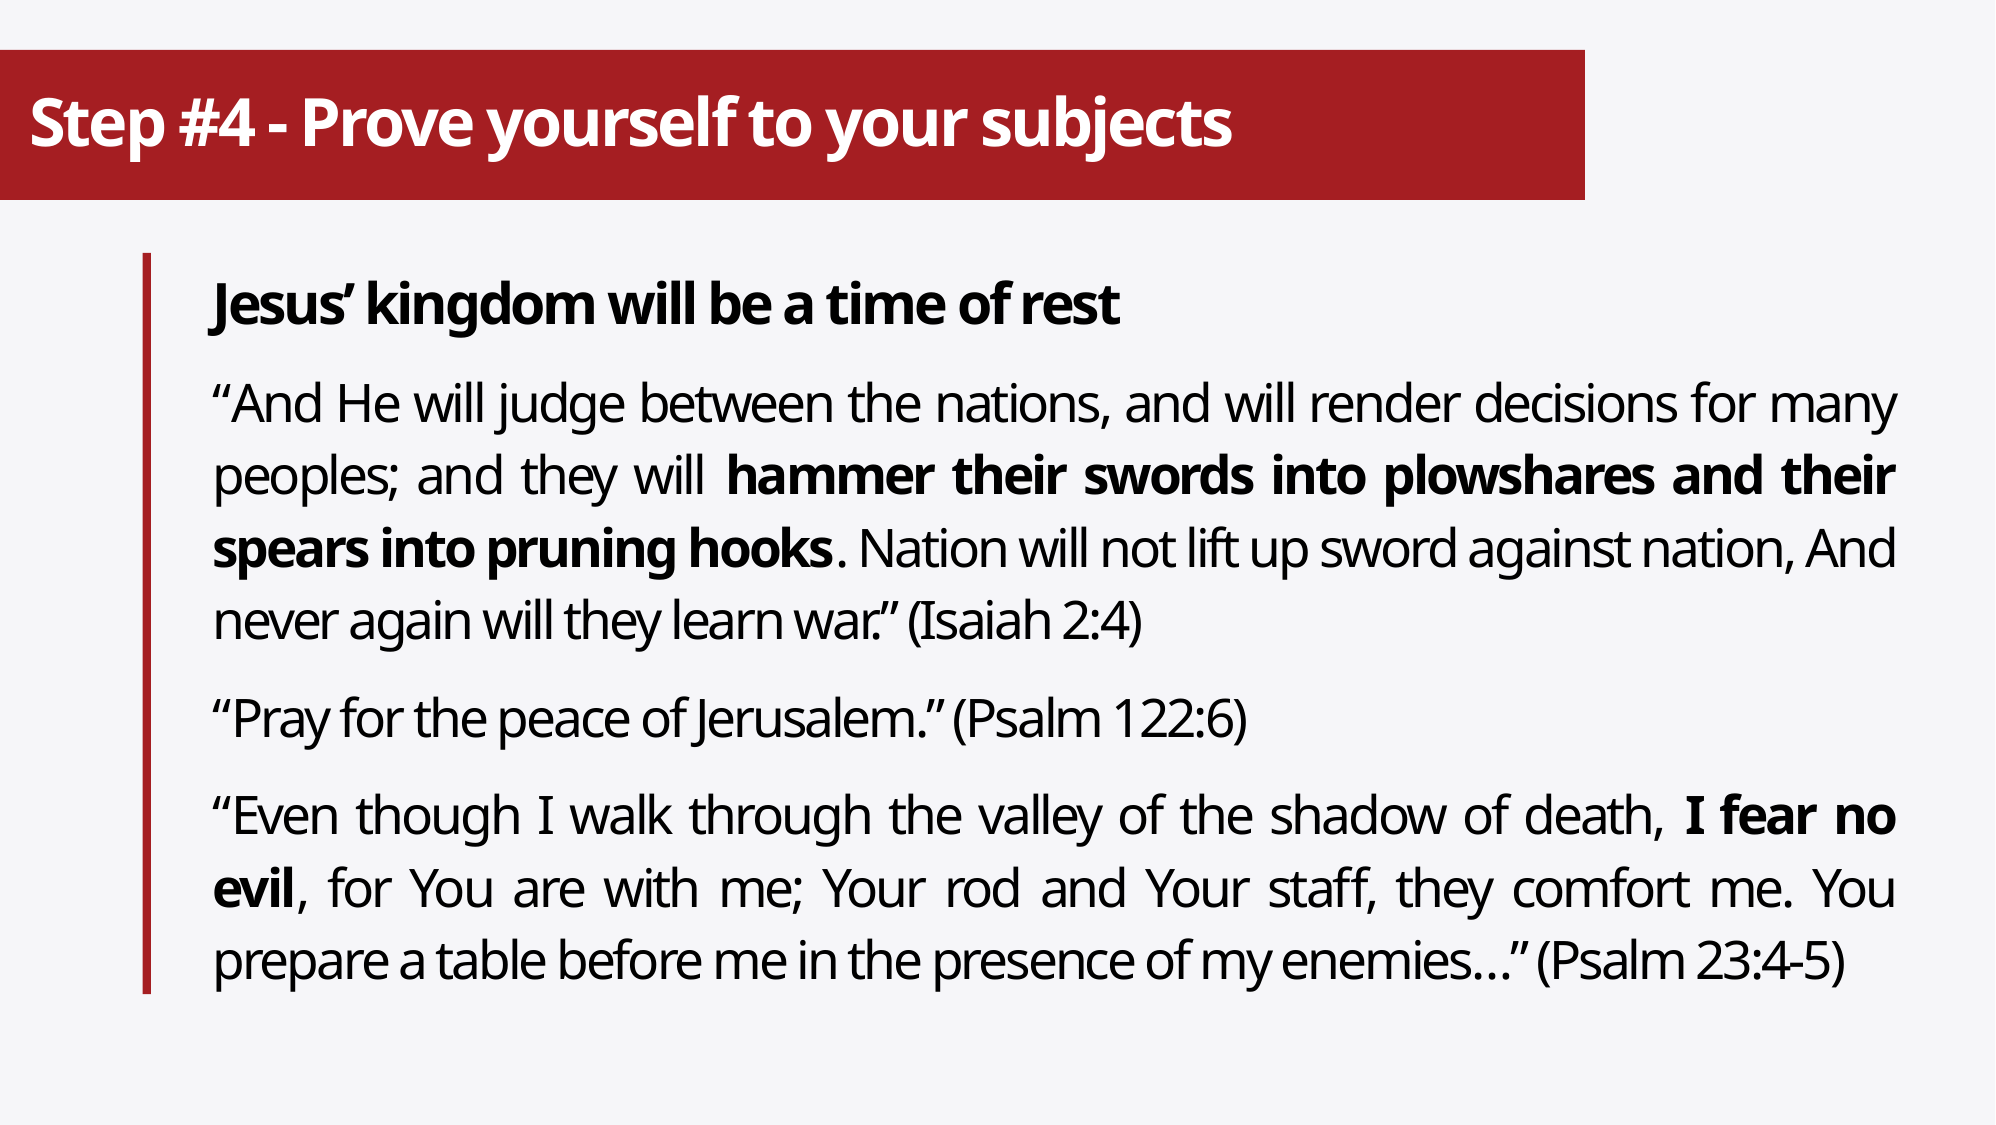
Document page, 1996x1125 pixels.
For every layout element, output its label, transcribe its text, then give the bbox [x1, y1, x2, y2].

title Step #4 - Prove yourself to your subjects [14, 62, 1810, 188]
subtitle Jesus’ kingdom will be a time of rest “And He will judge between the nations, and will render decisions for many peoples; and they will hammer their swords into plowshares and their spears into pruning hooks. Nation will not lift up sword against nation, And never again will they learn war.” (Isaiah 2:4) “Pray for the peace of Jerusalem.” (Psalm 122:6) “Even though I walk through the valley of the shadow of death, I fear no evil, for You are with me; Your rod and Your staff, they comfort me. You prepare a table before me in the presence of my enemies…” (Psalm 23:4-5) [197, 249, 1910, 1000]
